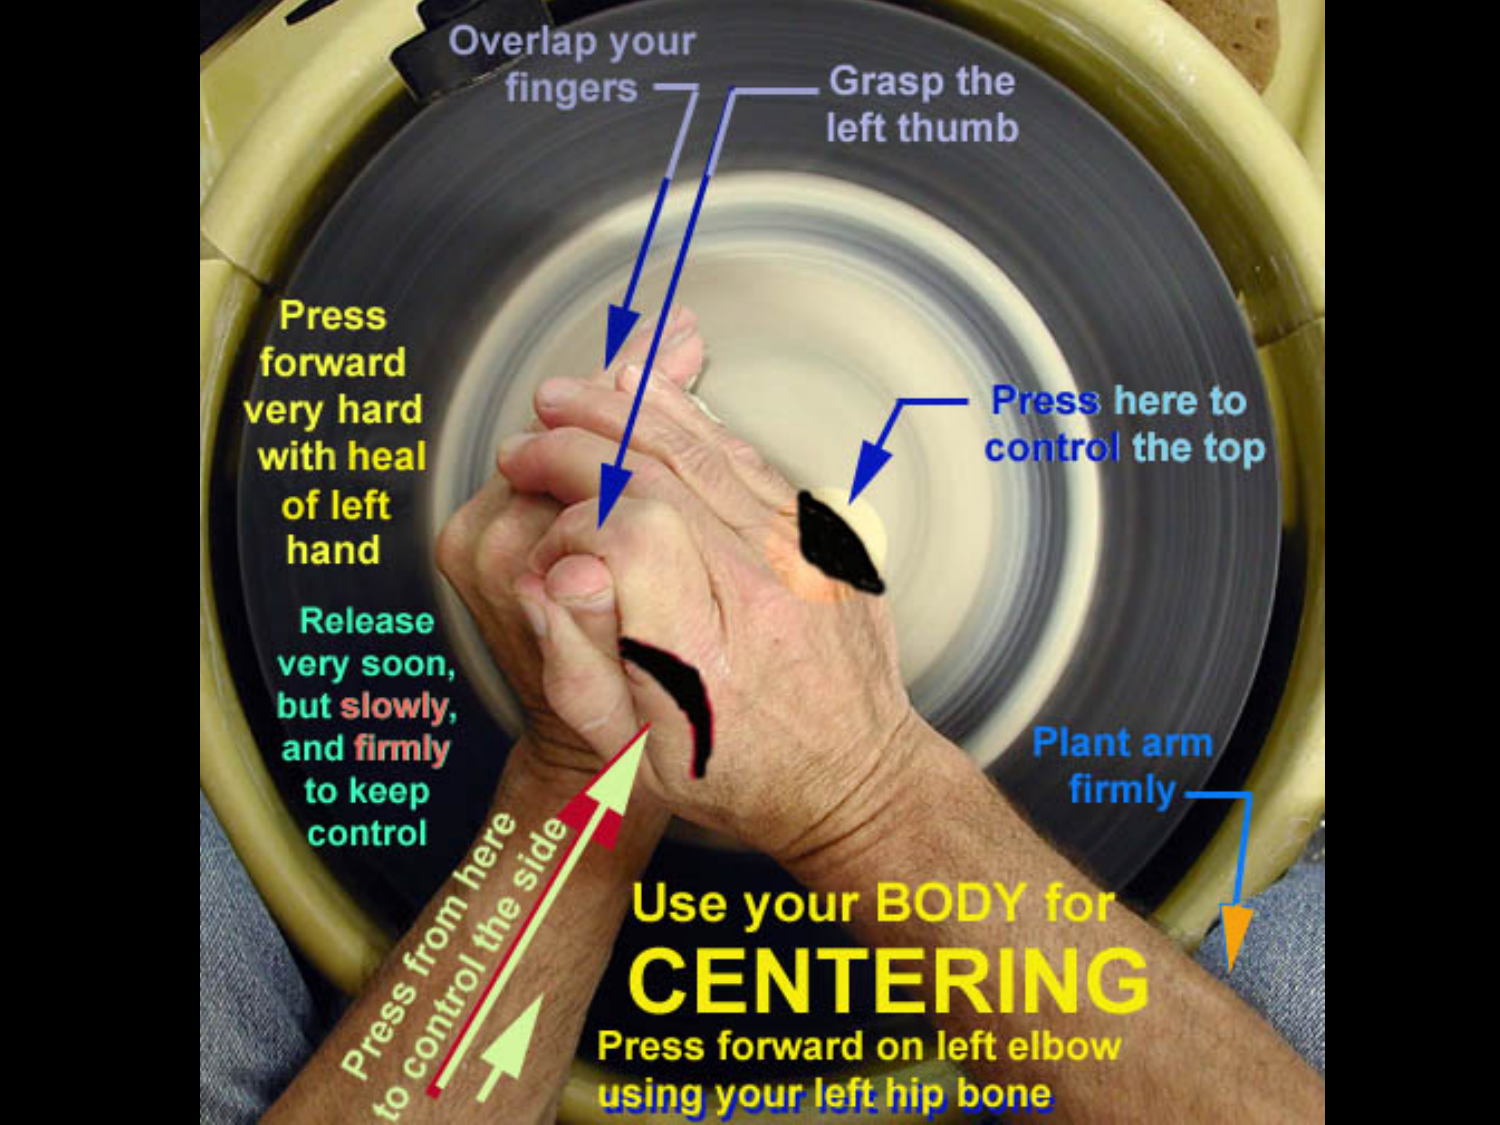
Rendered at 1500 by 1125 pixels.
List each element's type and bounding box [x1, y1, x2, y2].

picture [199, 0, 1326, 1125]
